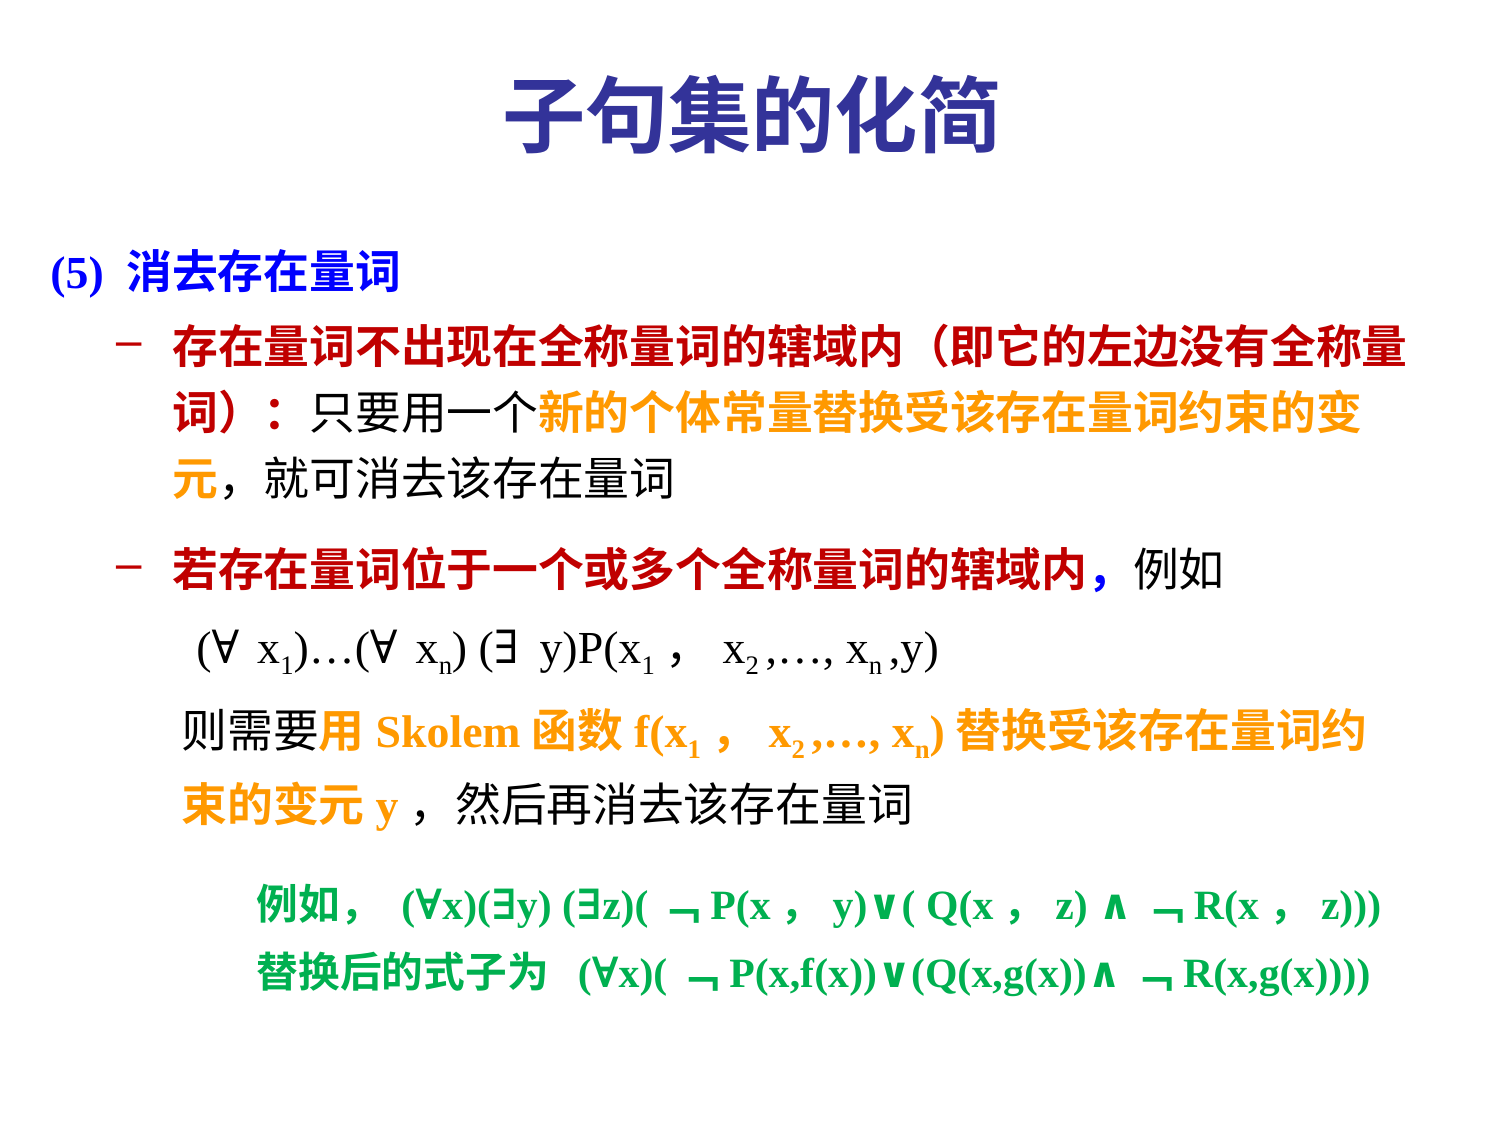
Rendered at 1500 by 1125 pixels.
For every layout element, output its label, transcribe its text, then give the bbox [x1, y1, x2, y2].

list (5) 消去存在量词 存在量词不出现在全称量词的辖域内（即它的左边没有全称量词）：只要用一个新的个体常量替换受该存在量词约束的变元，就可消去该存在量词 若存在量词位于一个或多个全称量词的辖域内，例如 (∀x1)…(∀xn) (∃y)P(x1，x2 ,…, xn ,y) 则需要用Skolem函数f(x1，x2 ,…, xn)替换受该存在量词约束的变元y，然后再消去该存在量词 例如， (∀x)(∃y) (∃z)(﹁P(x，y)∨( Q(x，z) ∧﹁R(x，z))) 替换后的式子为 (∀x)(﹁P(x,f(x))∨(Q(x,g(x))∧﹁R(x,g(x)))) [35, 224, 1424, 1071]
title 子句集的化简 [76, 42, 1427, 185]
